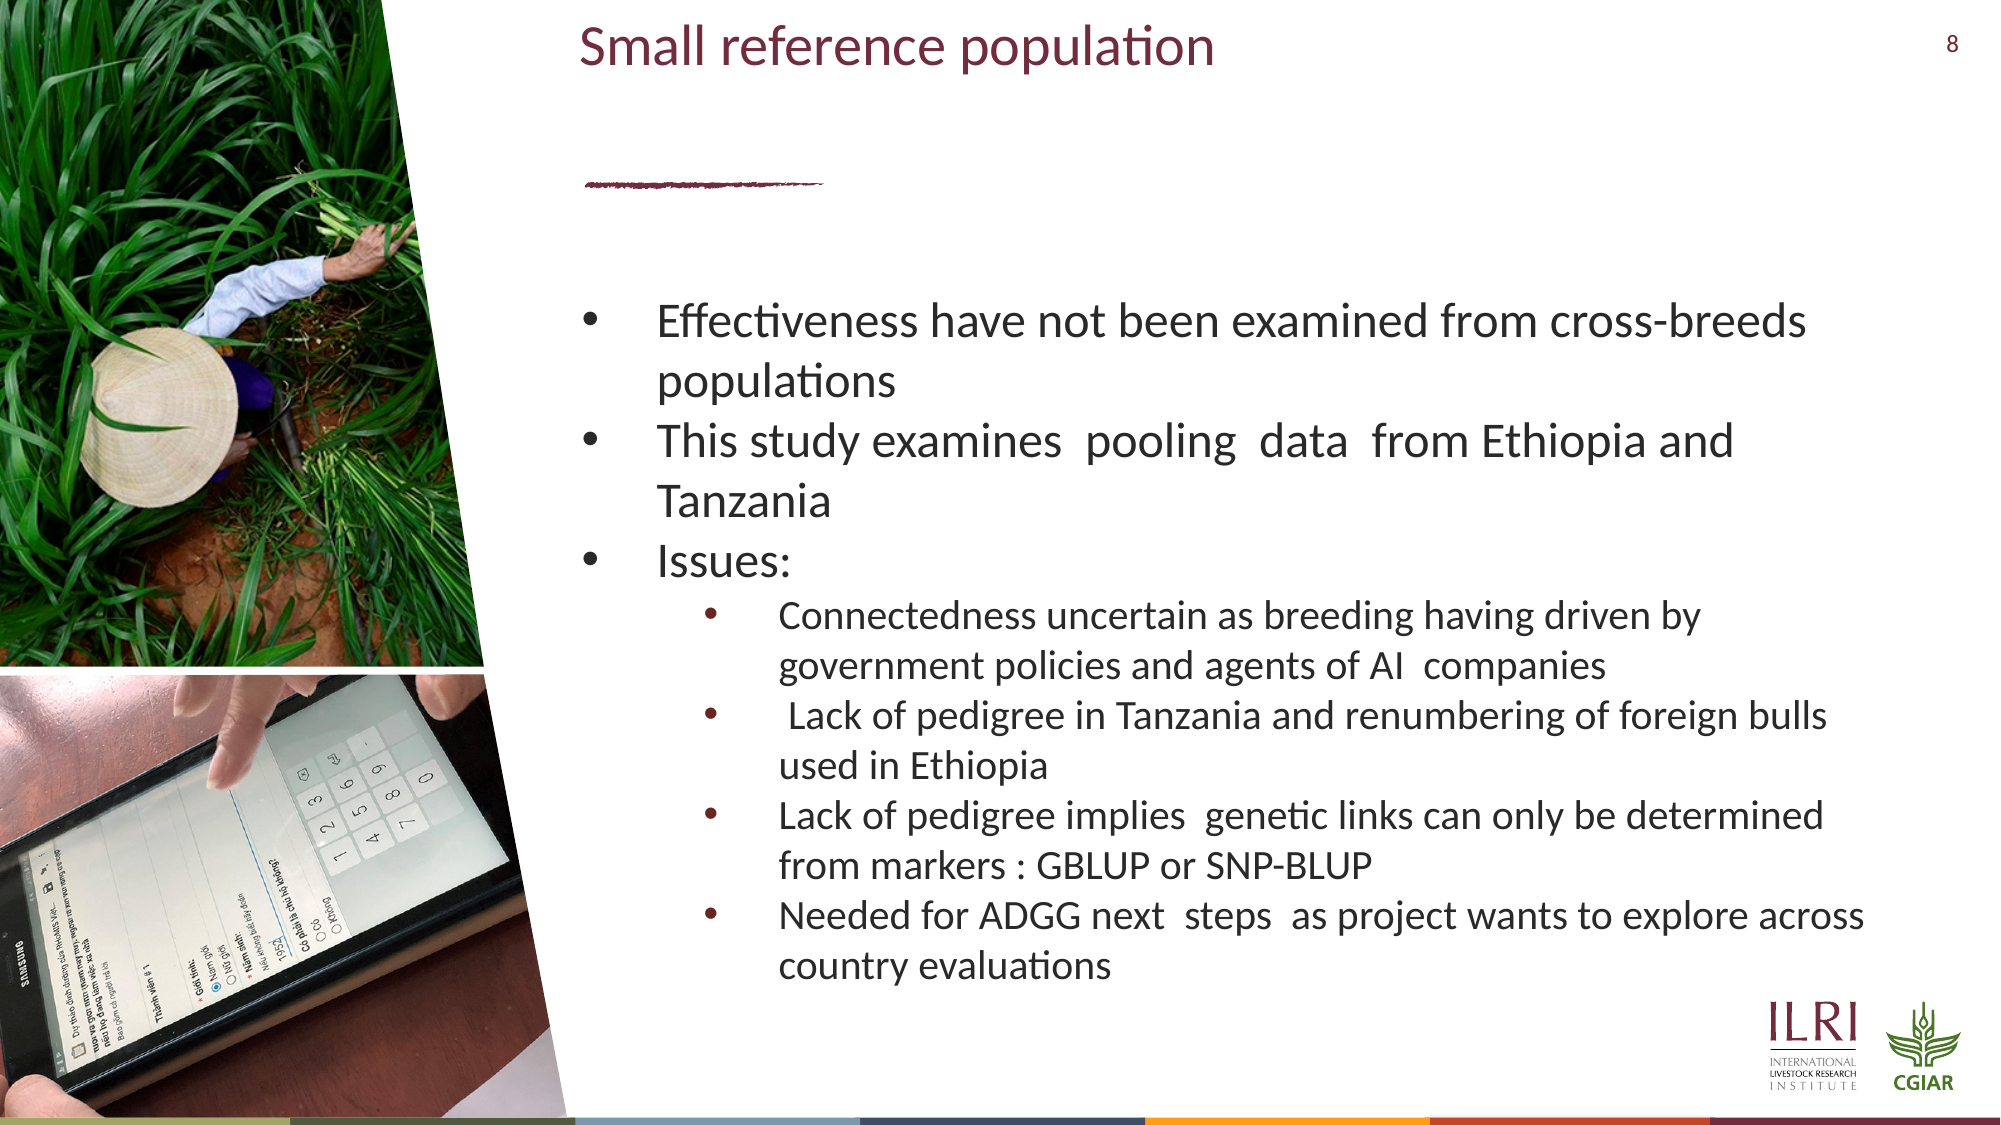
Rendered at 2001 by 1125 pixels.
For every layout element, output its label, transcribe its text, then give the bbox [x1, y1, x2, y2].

title Small reference population [564, 0, 1927, 183]
picture [0, 674, 568, 1118]
list Effectiveness have not been examined from cross-breeds populations This study examines pooling data from Ethiopia and Tanzania Issues: Connectedness uncertain as breeding having driven by government policies and agents of AI companies Lack of pedigree in Tanzania and renumbering of foreign bulls used in Ethiopia Lack of pedigree implies genetic links can only be determined from markers : GBLUP or SNP-BLUP Needed for ADGG next steps as project wants to explore across country evaluations [566, 220, 1897, 971]
picture [0, 0, 485, 667]
